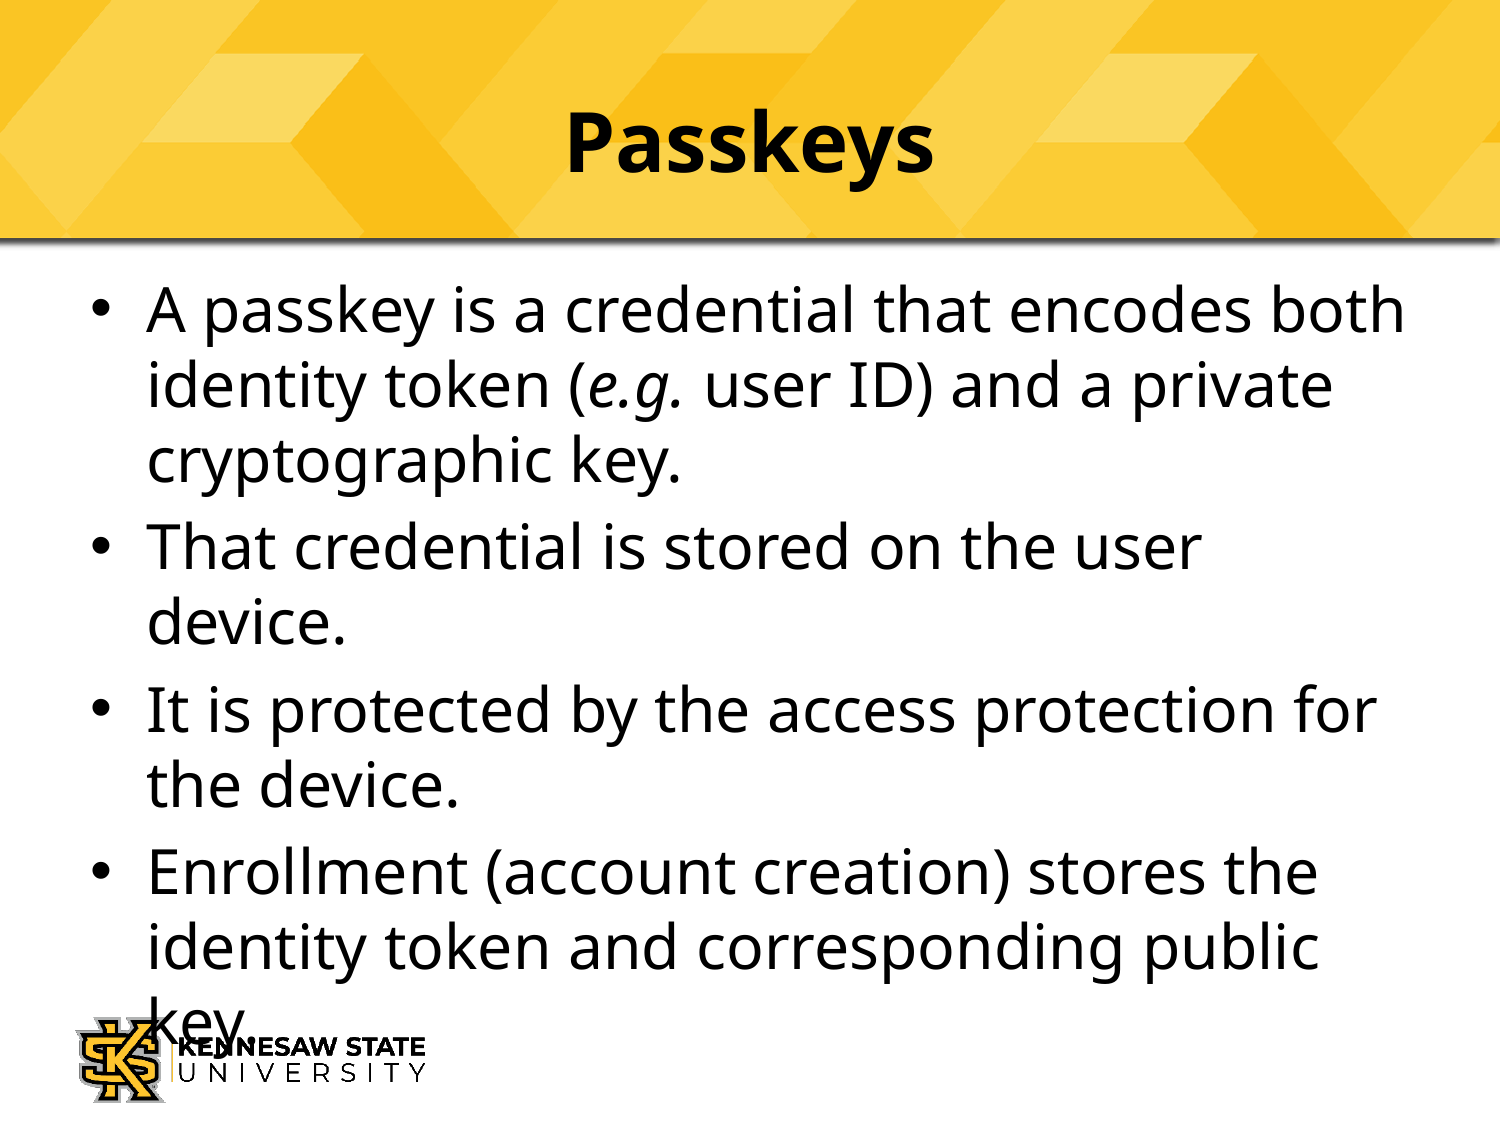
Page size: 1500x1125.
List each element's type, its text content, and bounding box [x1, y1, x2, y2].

list A passkey is a credential that encodes both identity token (e.g. user ID) and a private cryptographic key. That credential is stored on the user device. It is protected by the access protection for the device. Enrollment (account creation) stores the identity token and corresponding public key. [75, 262, 1425, 1005]
picture [75, 1017, 425, 1103]
picture [0, 0, 1500, 251]
title Passkeys [75, 45, 1425, 233]
